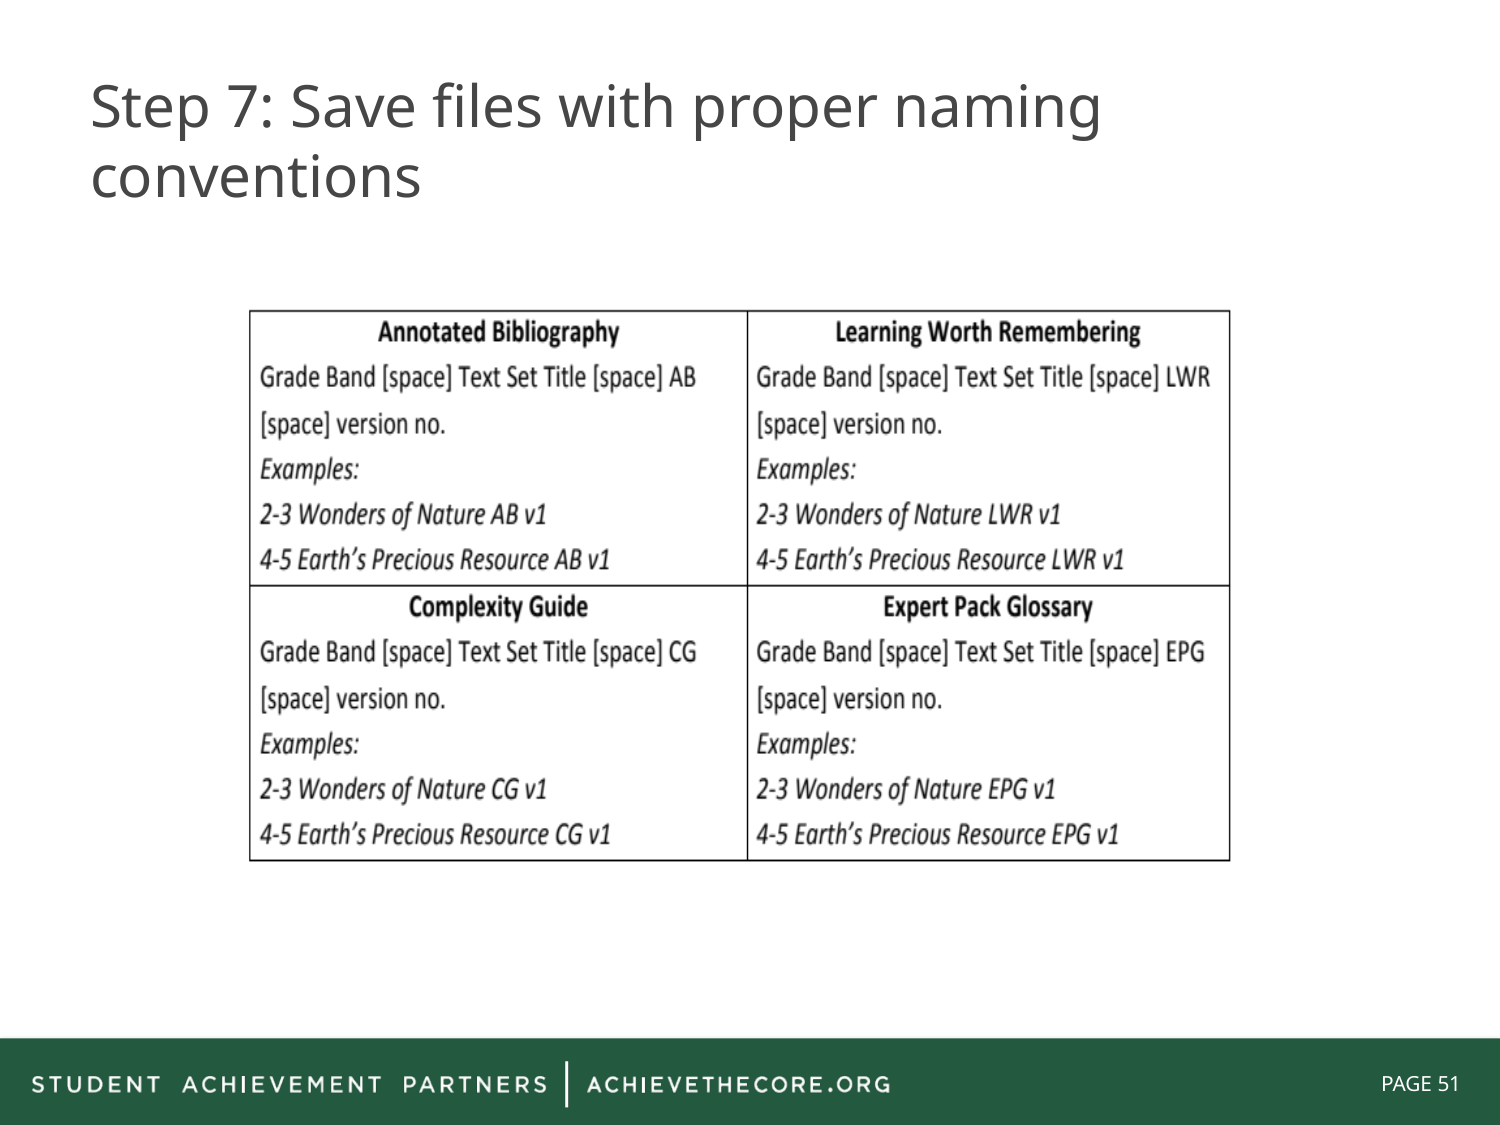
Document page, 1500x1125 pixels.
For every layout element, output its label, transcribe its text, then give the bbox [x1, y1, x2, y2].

title Step 7: Save files with proper naming conventions [75, 45, 1425, 233]
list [46, 118, 1420, 1125]
